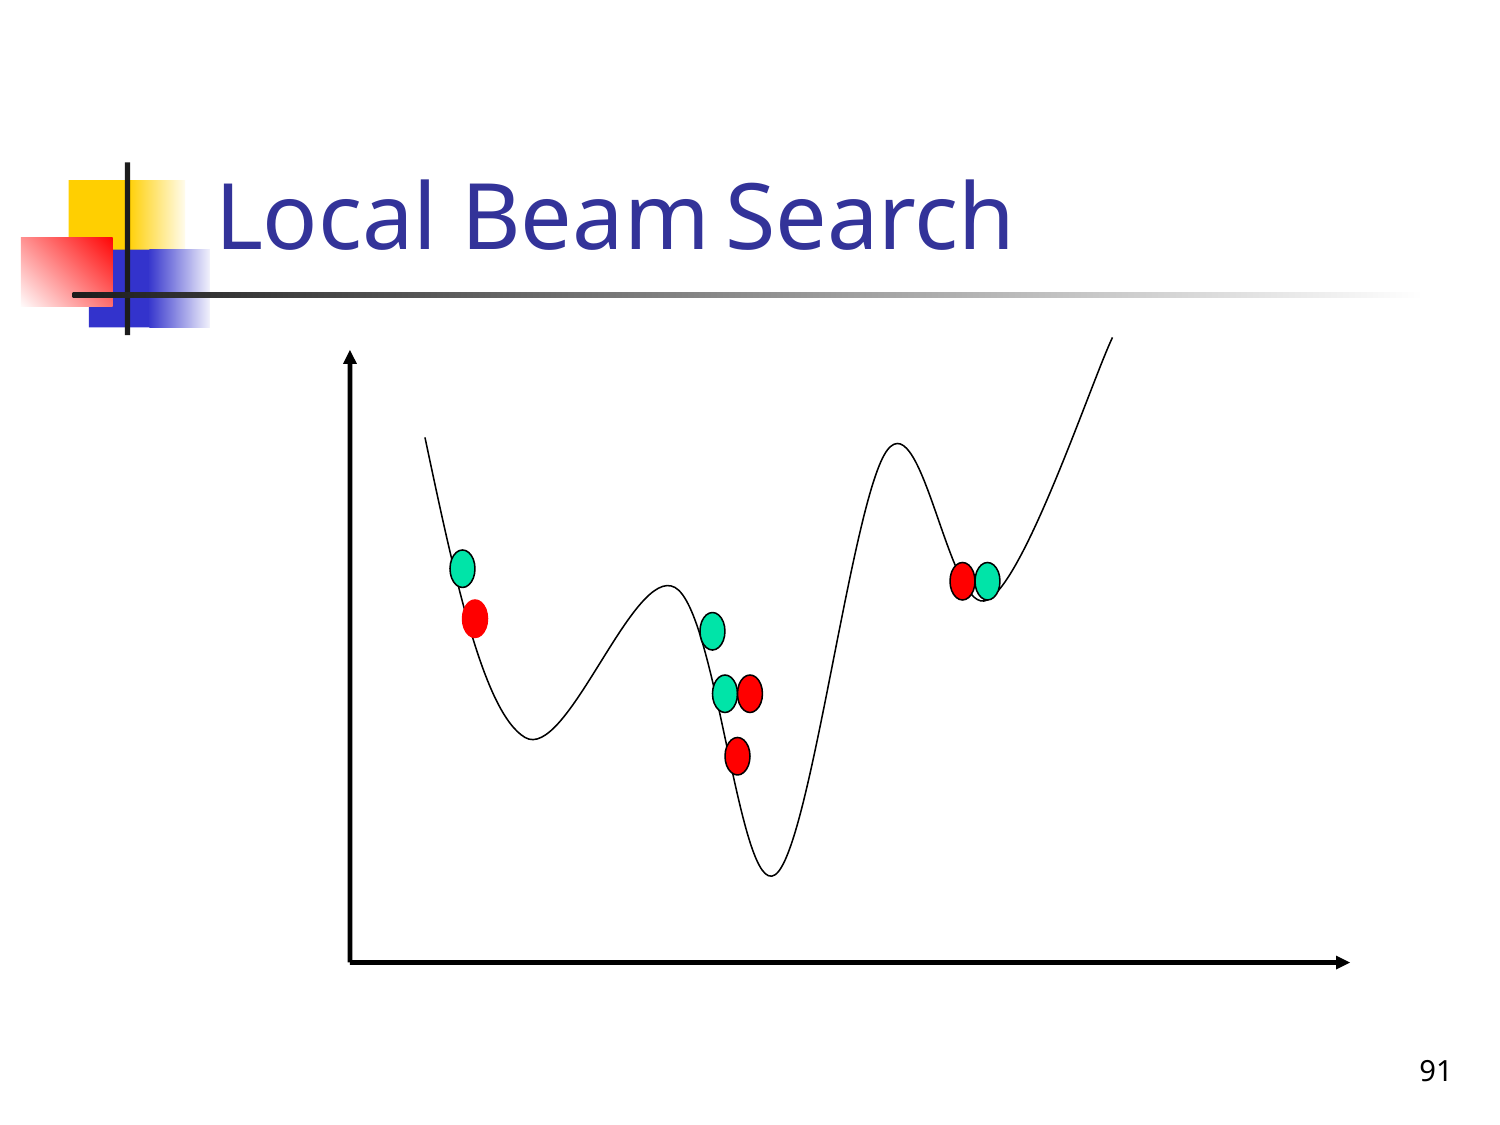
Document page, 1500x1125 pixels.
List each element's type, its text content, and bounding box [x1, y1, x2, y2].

text_box [343, 349, 357, 962]
title Local Beam Search [199, 140, 1479, 276]
text_box [450, 549, 475, 588]
text_box [462, 600, 488, 638]
text_box [699, 612, 725, 651]
slide_number 91 [1154, 1023, 1468, 1100]
text_box [737, 675, 763, 713]
text_box [725, 737, 751, 775]
text_box [975, 562, 1000, 601]
text_box [950, 562, 976, 601]
text_box [712, 675, 737, 713]
text_box [349, 956, 1351, 969]
text_box [424, 337, 1113, 877]
